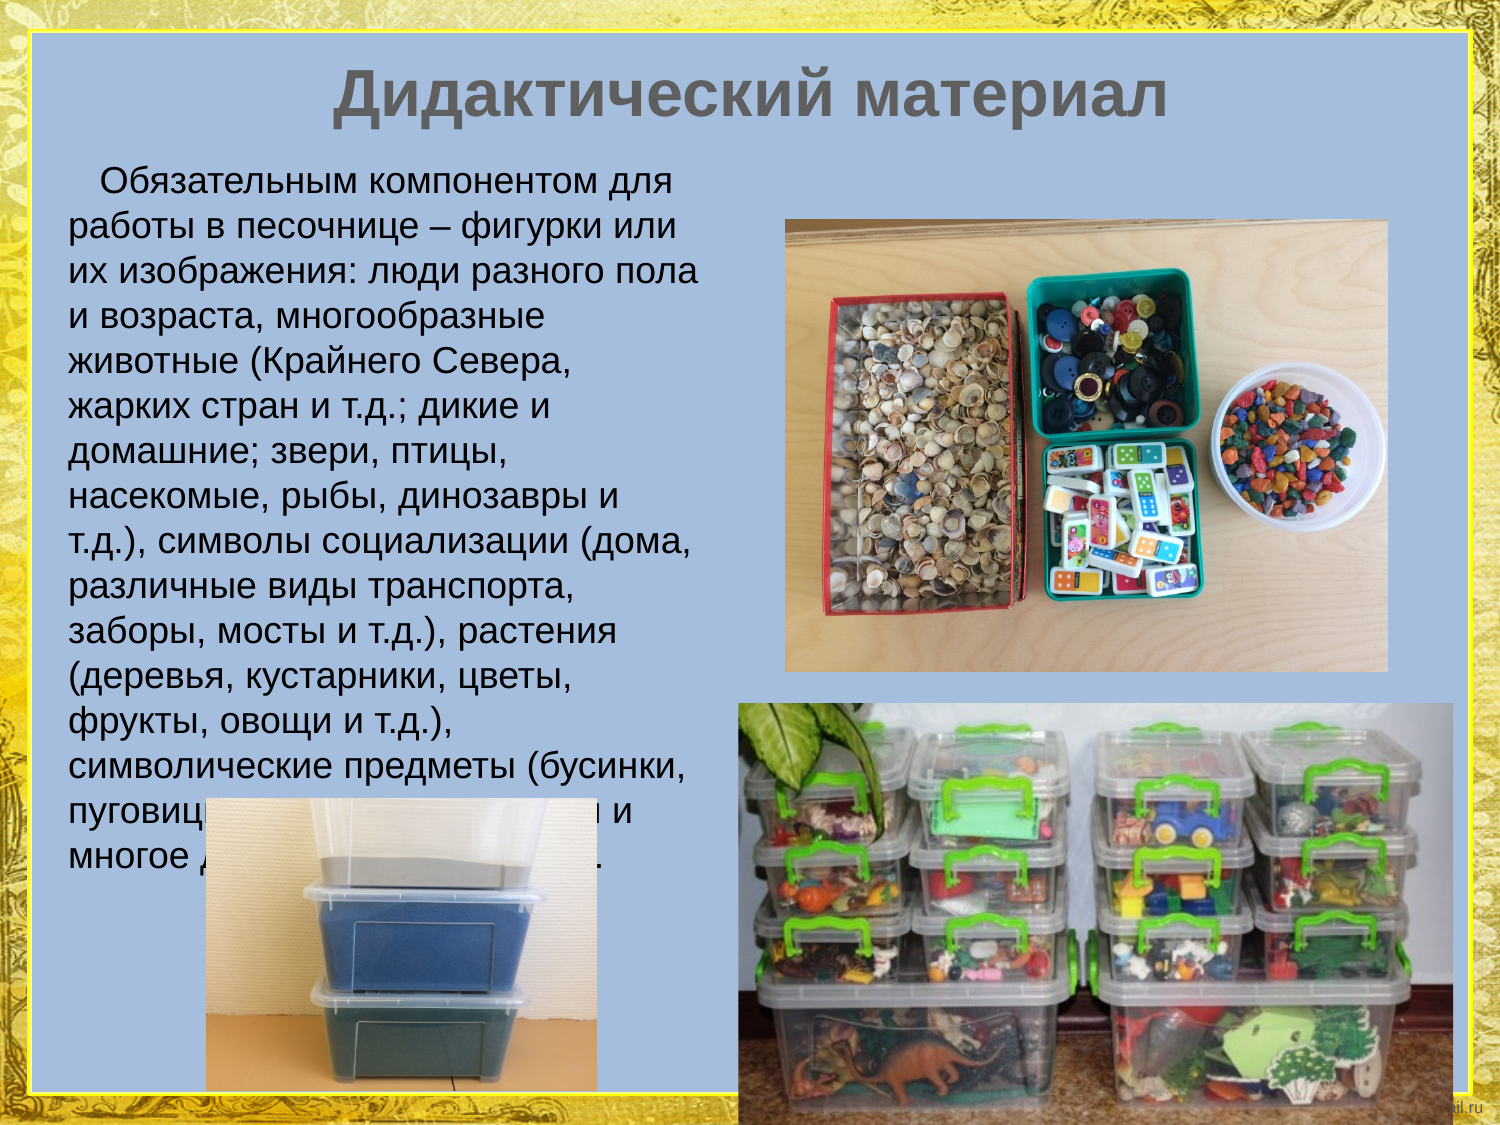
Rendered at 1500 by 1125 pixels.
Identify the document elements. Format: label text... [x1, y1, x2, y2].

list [785, 219, 1388, 673]
title Дидактический материал [76, 30, 1428, 150]
list Обязательным компонентом для работы в песочнице – фигурки или их изображения: люди разного пола и возраста, многообразные животные (Крайнего Севера, жарких стран и т.д.; дикие и домашние; звери, птицы, насекомые, рыбы, динозавры и т.д.), символы социализации (дома, различные виды транспорта, заборы, мосты и т.д.), растения (деревья, кустарники, цветы, фрукты, овощи и т.д.), символические предметы (бусинки, пуговицы, кристаллы, ракушки и многое другое), буквы, цифры. [52, 148, 716, 892]
picture [0, 0, 1500, 1125]
